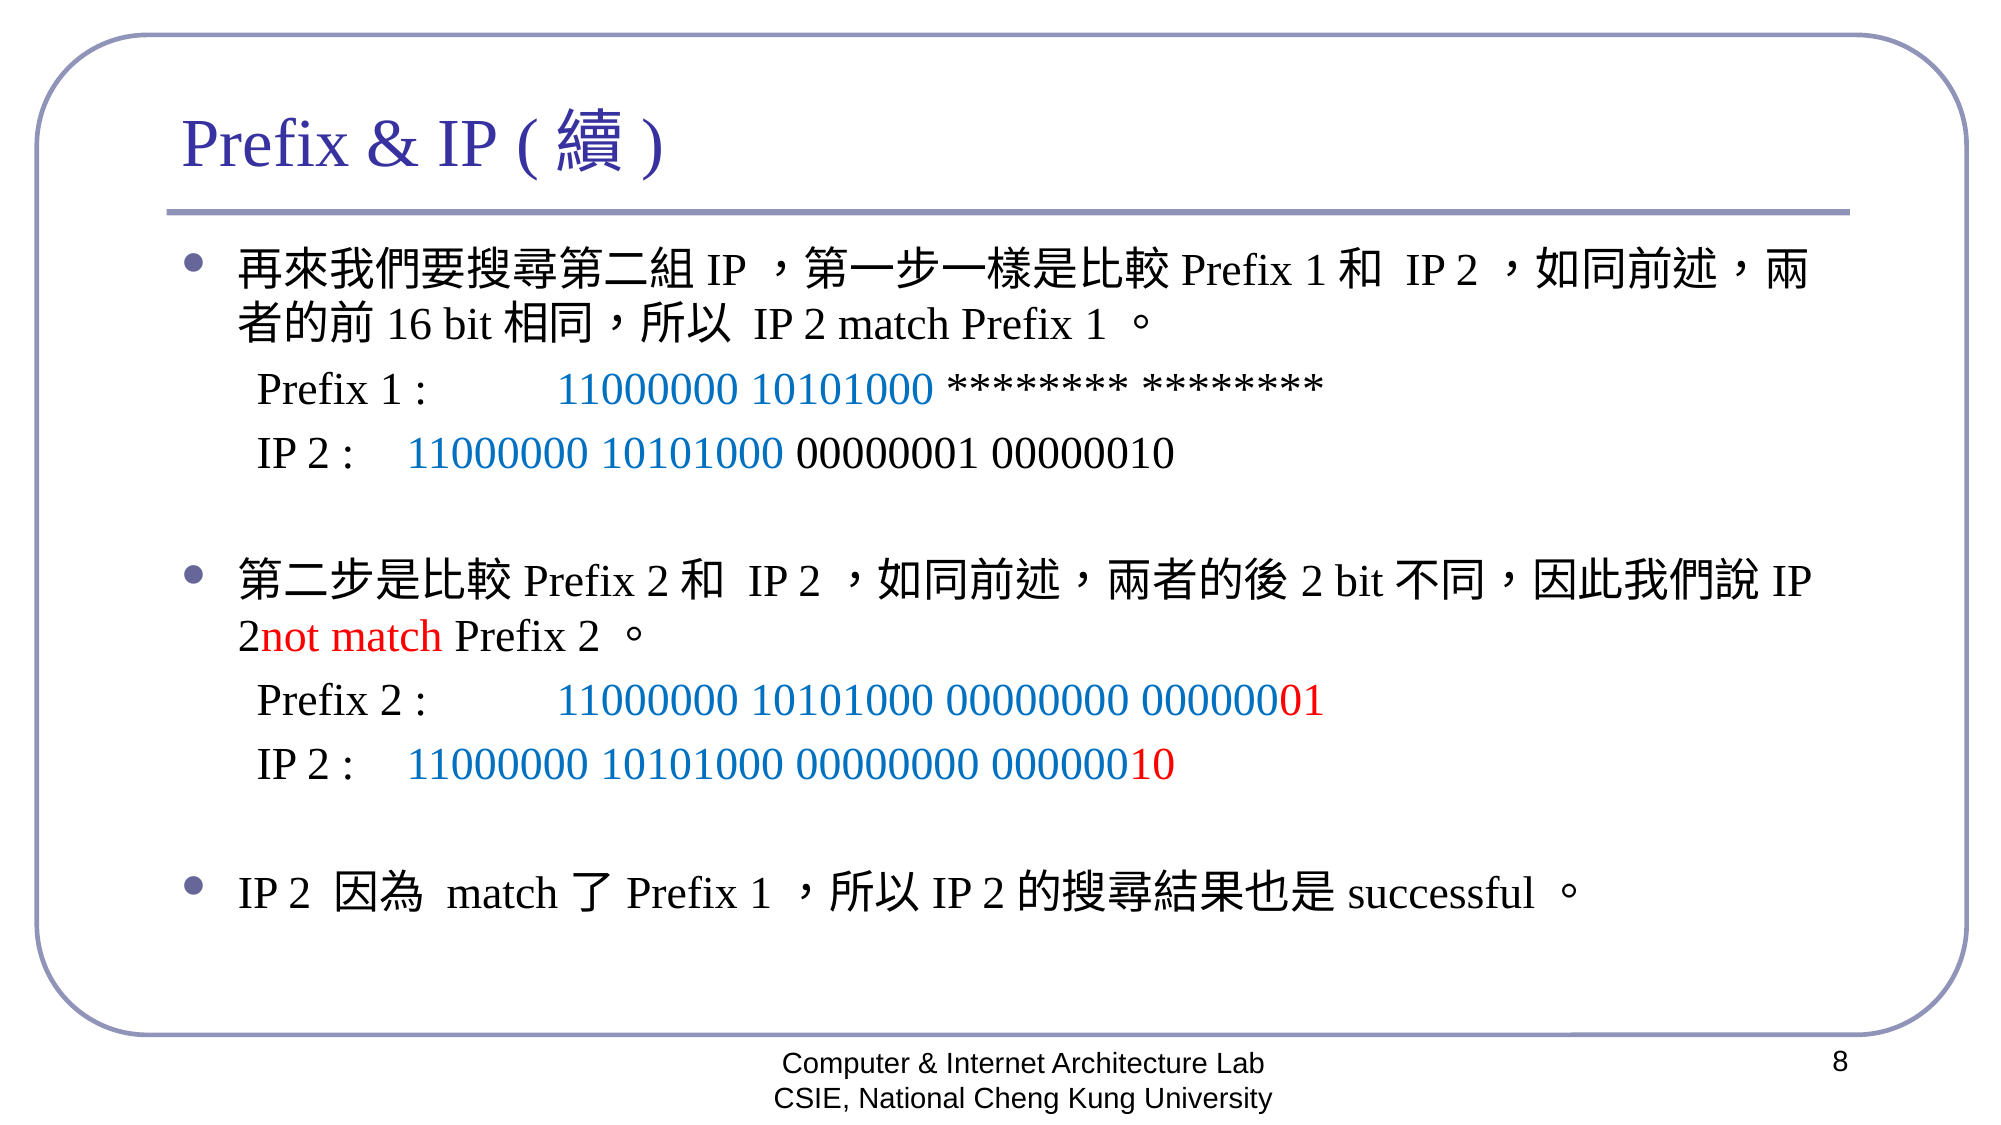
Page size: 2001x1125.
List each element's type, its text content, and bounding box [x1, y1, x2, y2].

slide_number 8 [1731, 1034, 1949, 1111]
footer Computer & Internet Architecture Lab CSIE, National Cheng Kung University [590, 1036, 1458, 1112]
title Prefix & IP (續) [166, 89, 1851, 188]
list 再來我們要搜尋第二組IP，第一步一樣是比較Prefix 1和 IP 2，如同前述，兩者的前16 bit相同，所以 IP 2 match Prefix 1。 Prefix 1 : 11000000 10101000 ******** ******** IP 2 : 11000000 10101000 00000001 00000010 第二步是比較Prefix 2和 IP 2，如同前述，兩者的後2 bit不同，因此我們說IP 2not match Prefix 2。 Prefix 2 : 11000000 10101000 00000000 00000001 IP 2 : 11000000 10101000 00000000 00000010 IP 2 因為 match了Prefix 1，所以IP 2的搜尋結果也是successful。 [166, 231, 1851, 976]
